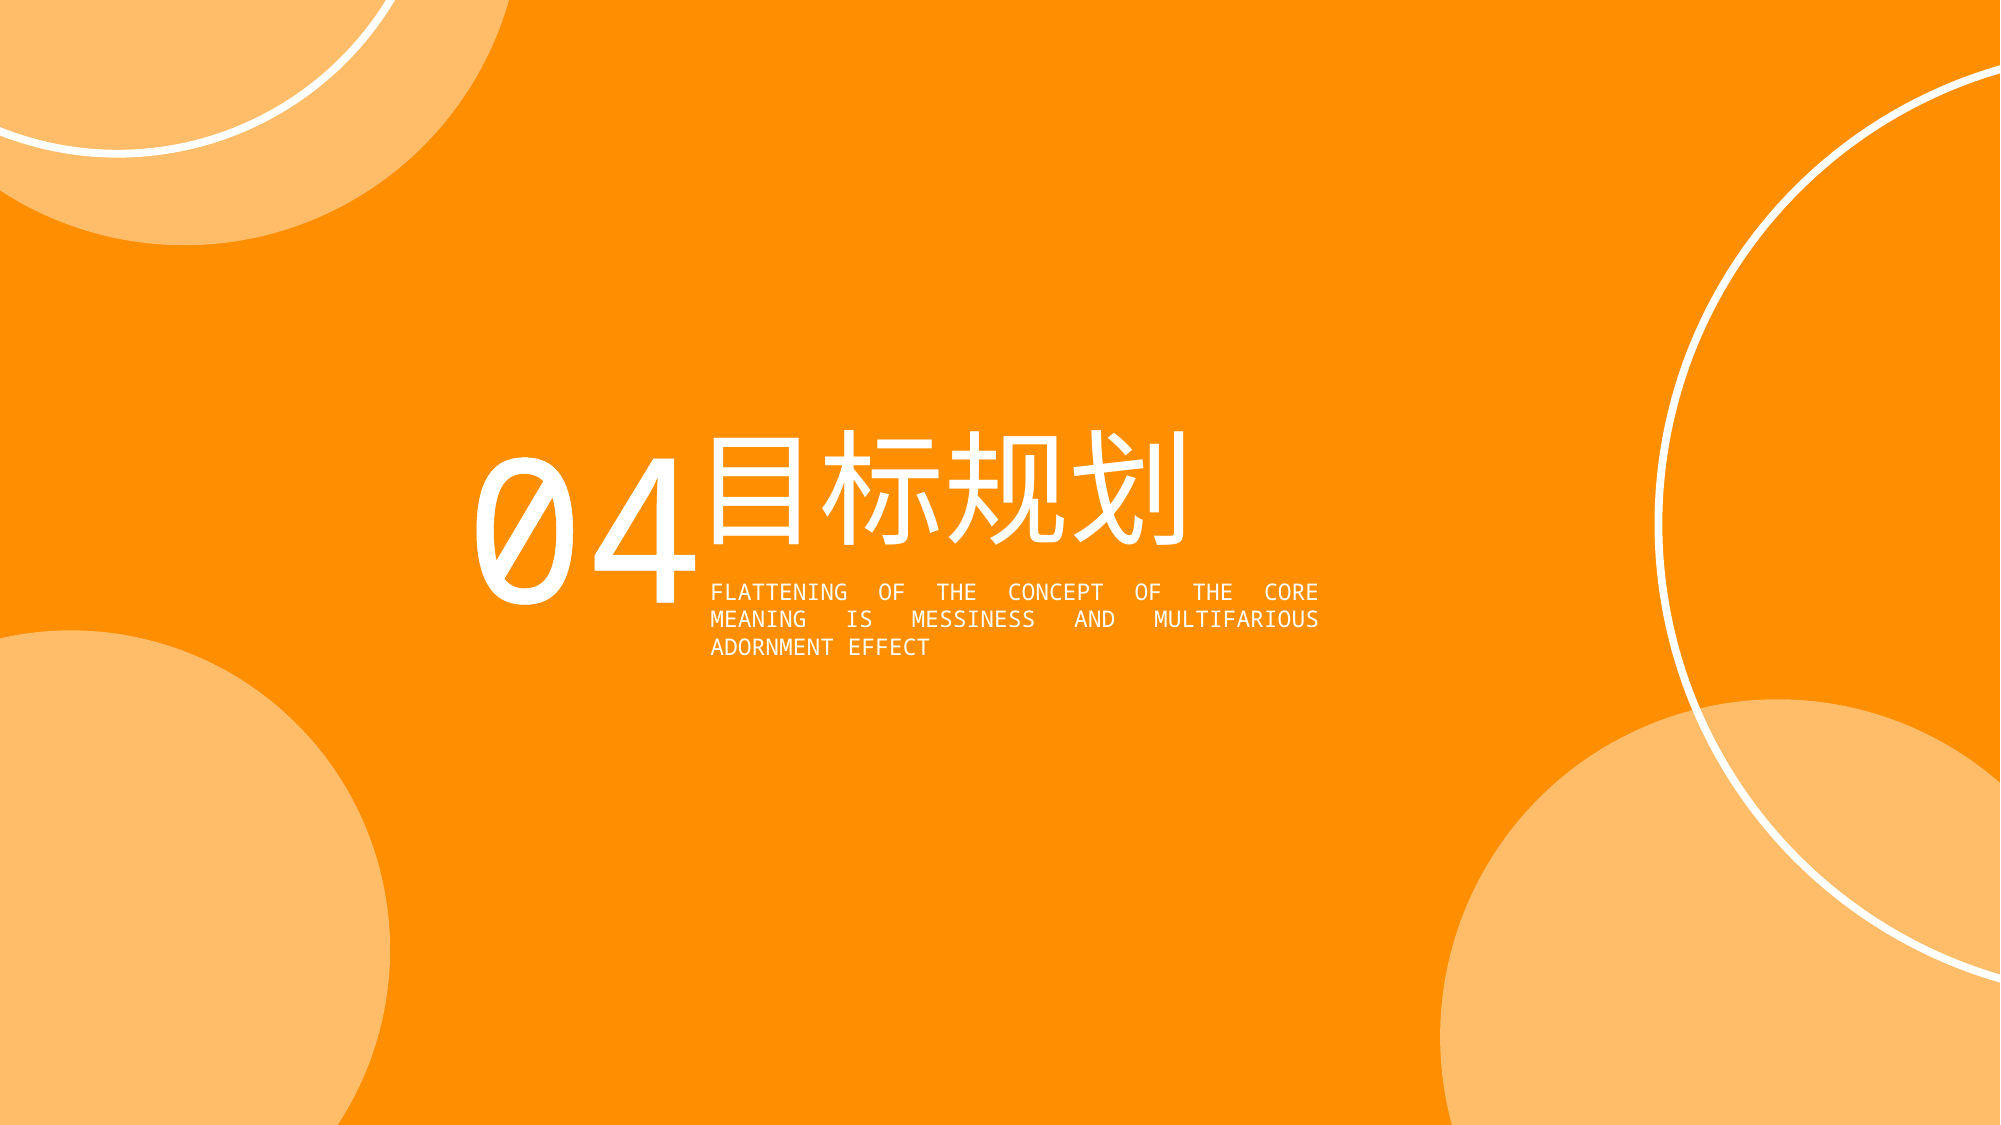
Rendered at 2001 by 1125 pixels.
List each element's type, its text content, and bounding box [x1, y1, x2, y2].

text_box FLATTENING OF THE CONCEPT OF THE CORE MEANING IS MESSINESS AND MULTIFARIOUS ADORNMENT EFFECT [695, 570, 1334, 668]
text_box [0, 0, 511, 247]
text_box 目标规划 [679, 403, 1496, 569]
text_box 04 [392, 395, 778, 650]
text_box [0, 629, 392, 1125]
text_box [0, 0, 392, 155]
text_box [1657, 68, 2000, 780]
text_box [1439, 698, 2000, 1125]
